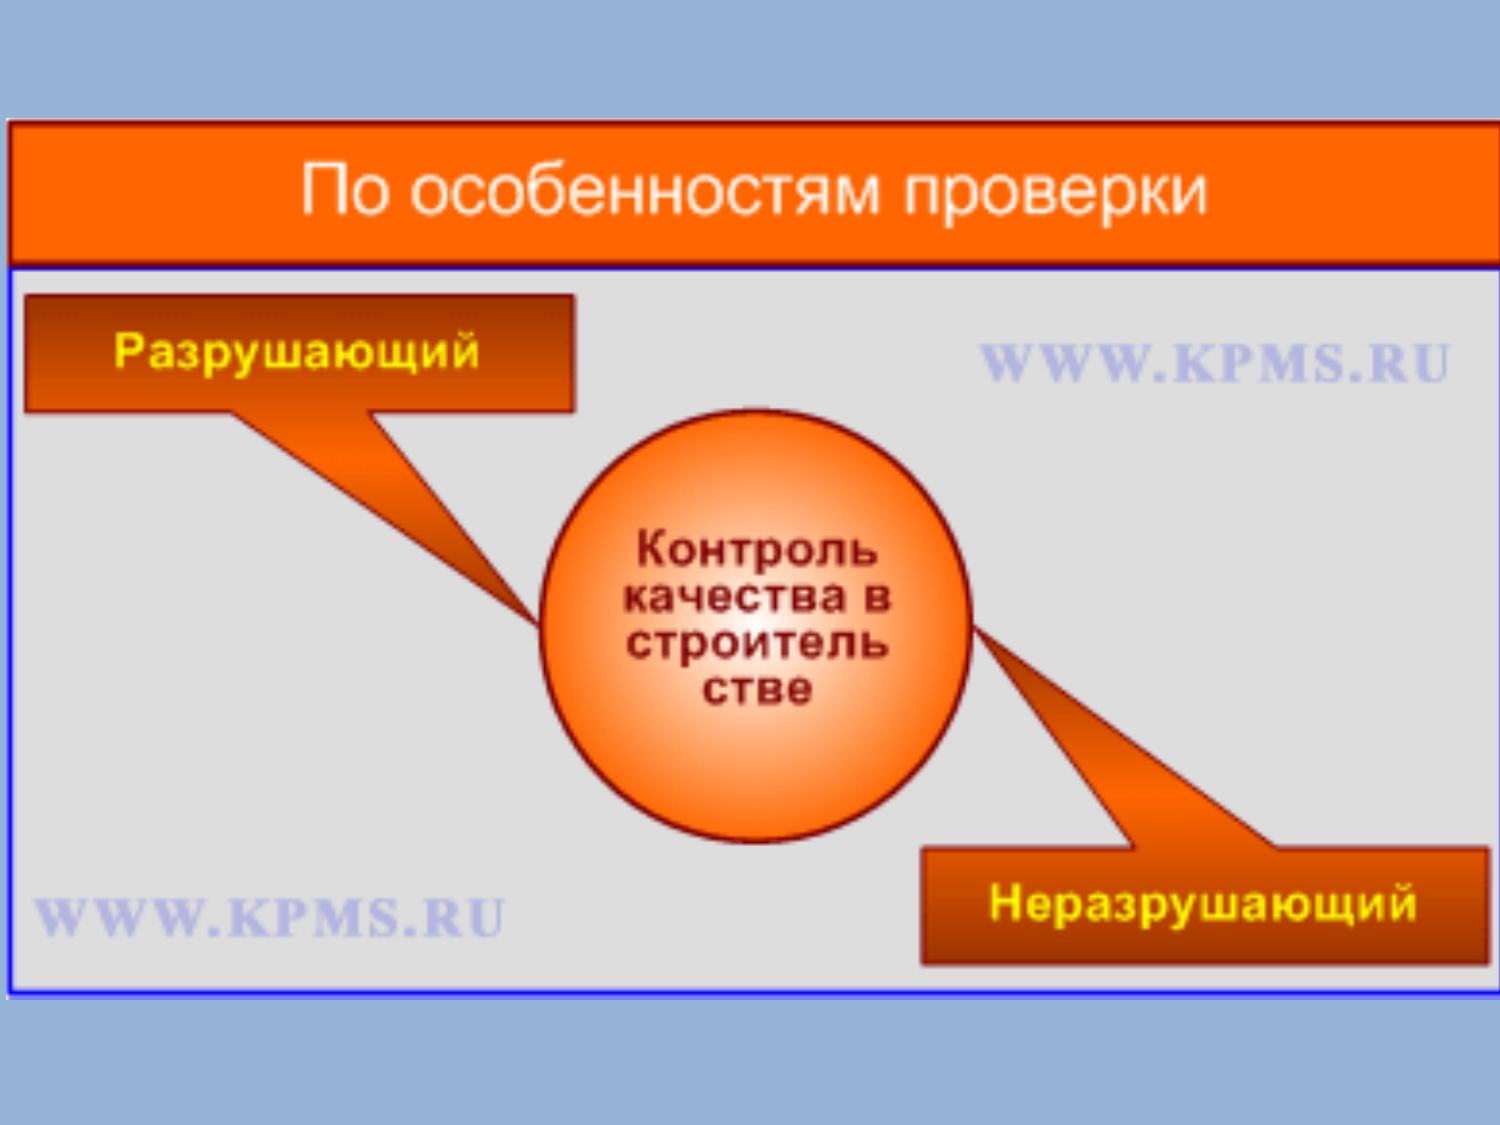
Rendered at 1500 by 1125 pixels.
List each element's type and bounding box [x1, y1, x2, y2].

picture [6, 118, 1500, 1000]
